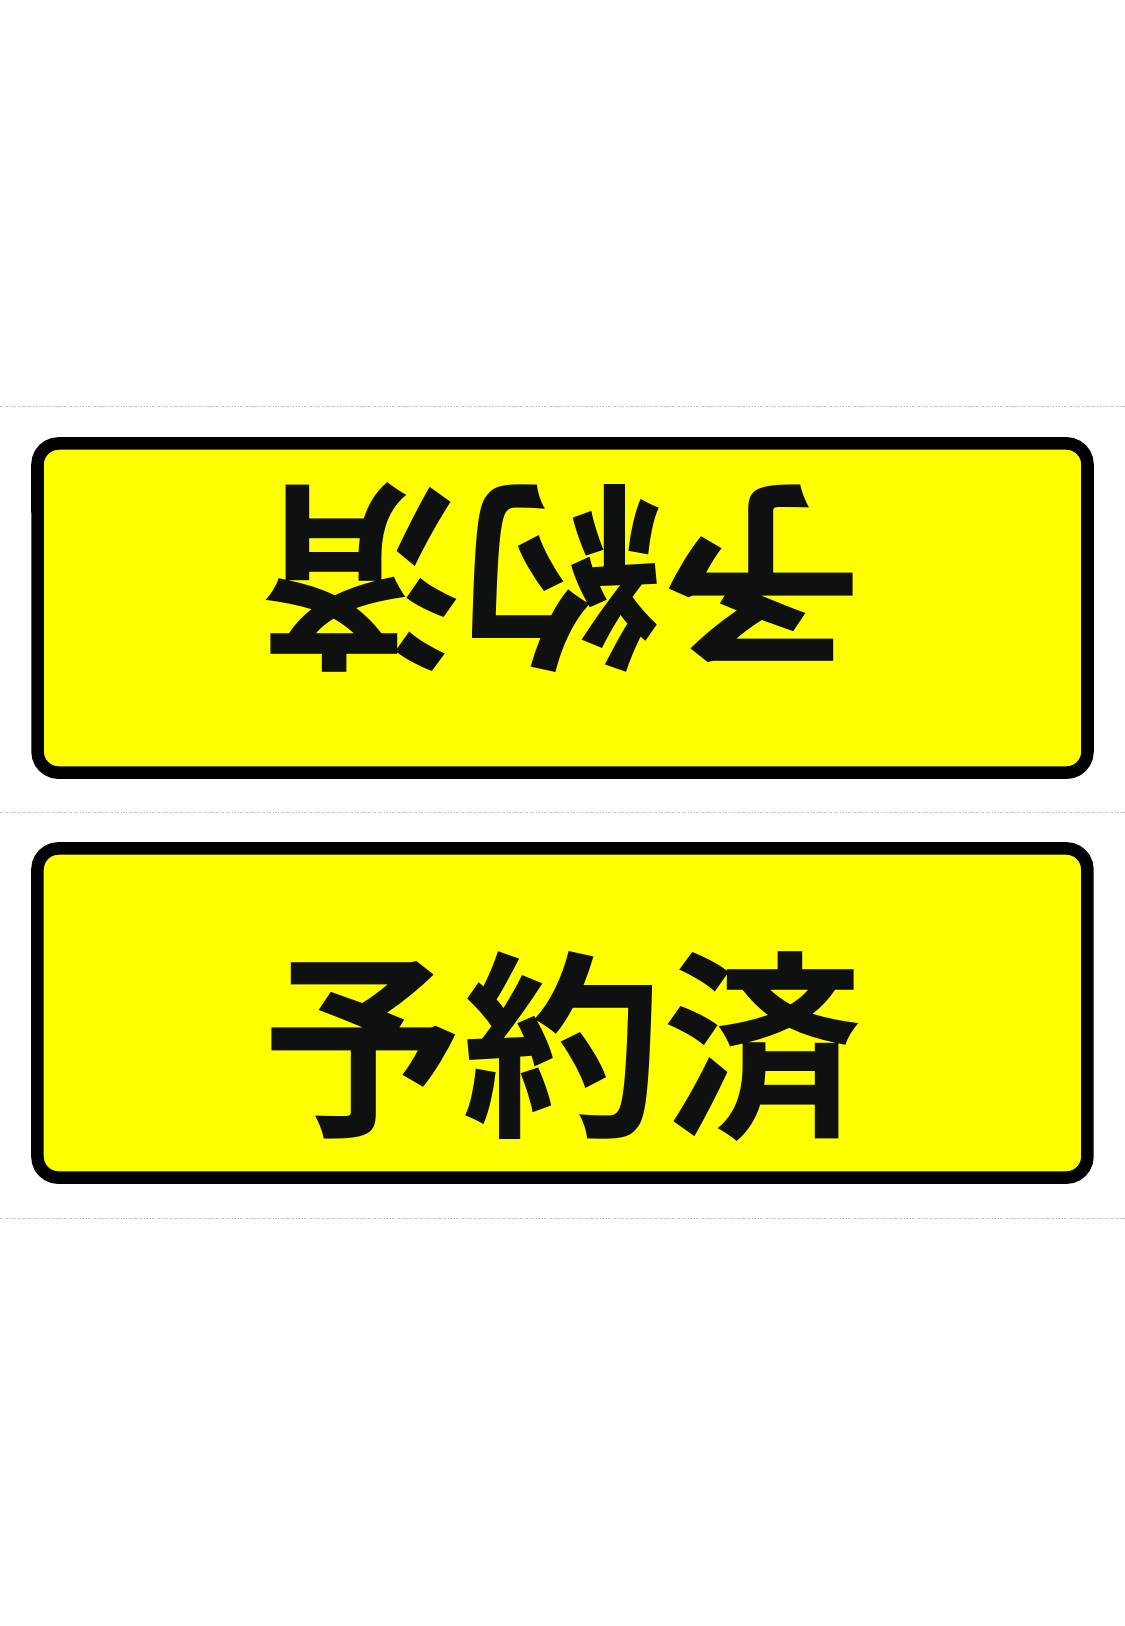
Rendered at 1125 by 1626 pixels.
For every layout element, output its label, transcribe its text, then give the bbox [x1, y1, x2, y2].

text_box 予約済 [247, 914, 878, 1170]
text_box [36, 442, 1089, 774]
text_box 予約済 [247, 454, 878, 710]
text_box [36, 847, 1089, 1179]
